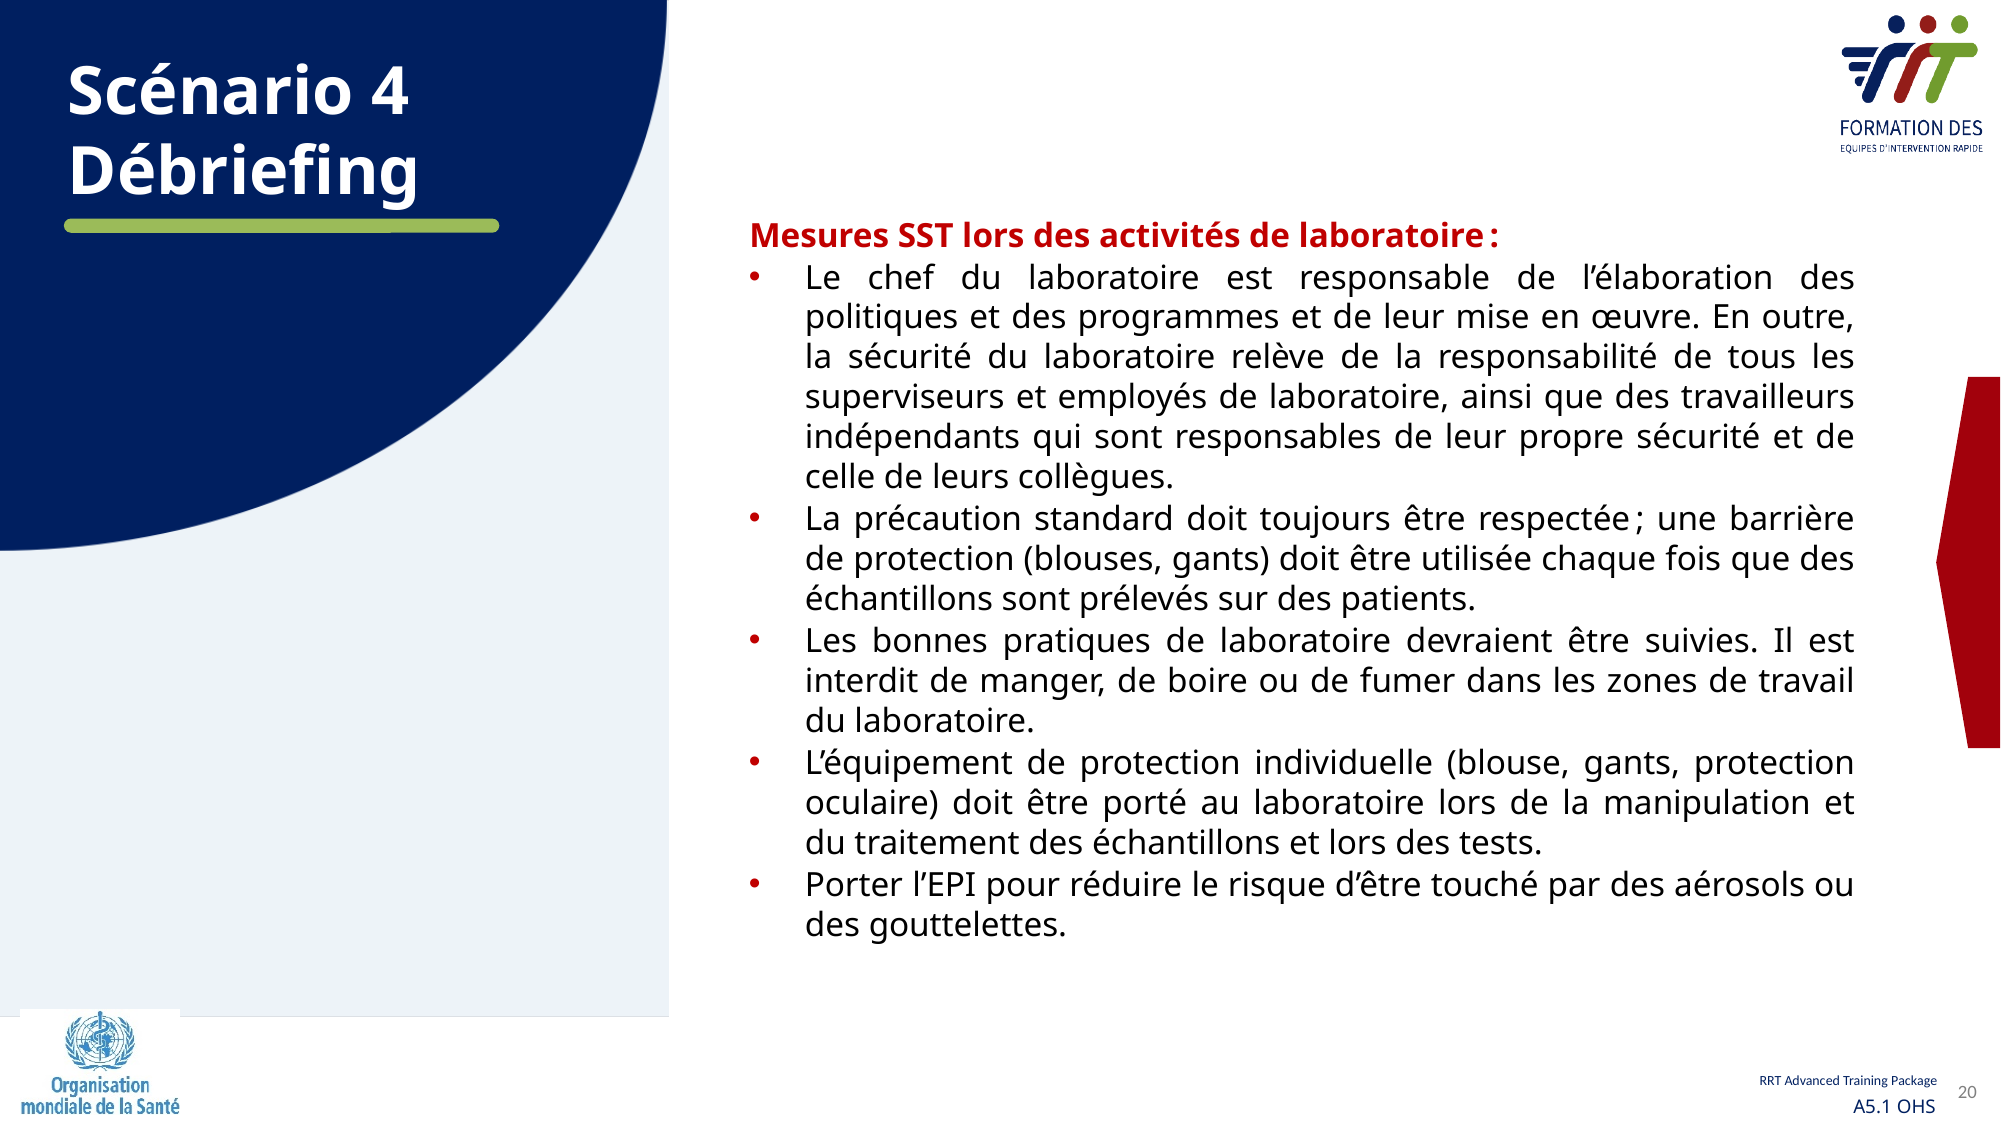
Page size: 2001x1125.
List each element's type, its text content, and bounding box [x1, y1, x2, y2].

picture [1840, 14, 1983, 154]
title Scénario 4 Débriefing [62, 75, 503, 181]
text_box Mesures SST lors des activités de laboratoire : Le chef du laboratoire est responsable de l’élaboration des politiques et des programmes et de leur mise en œuvre. En outre, la sécurité du laboratoire relève de la responsabilité de tous les superviseurs et employés de laboratoire, ainsi que des travailleurs indépendants qui sont responsables de leur propre sécurité et de celle de leurs collègues. La précaution standard doit toujours être respectée ; une barrière de protection (blouses, gants) doit être utilisée chaque fois que des échantillons sont prélevés sur des patients. Les bonnes pratiques de laboratoire devraient être suivies. Il est interdit de manger, de boire ou de fumer dans les zones de travail du laboratoire. L’équipement de protection individuelle (blouse, gants, protection oculaire) doit être porté au laboratoire lors de la manipulation et du traitement des échantillons et lors des tests. Porter l’EPI pour réduire le risque d’être touché par des aérosols ou des gouttelettes. [699, 208, 1863, 989]
picture [0, 0, 669, 1115]
